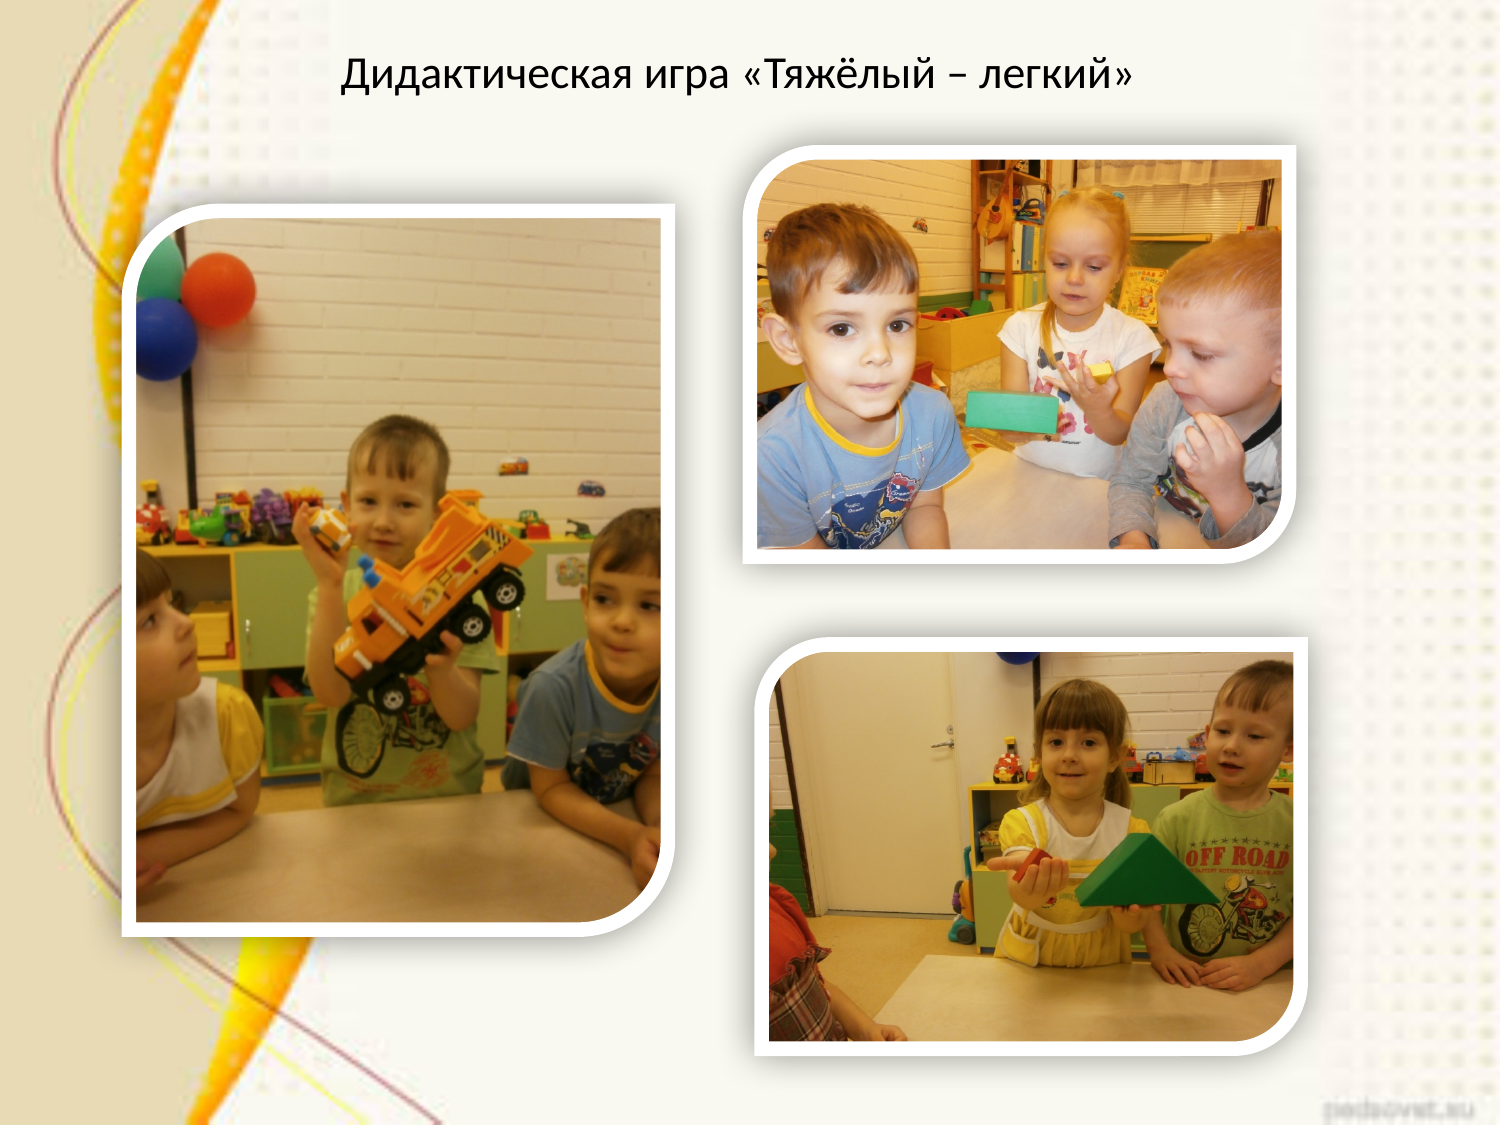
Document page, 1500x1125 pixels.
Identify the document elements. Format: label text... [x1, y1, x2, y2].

text_box Дидактическая игра «Тяжёлый – легкий» [93, 35, 1383, 176]
picture [0, 0, 1500, 1125]
